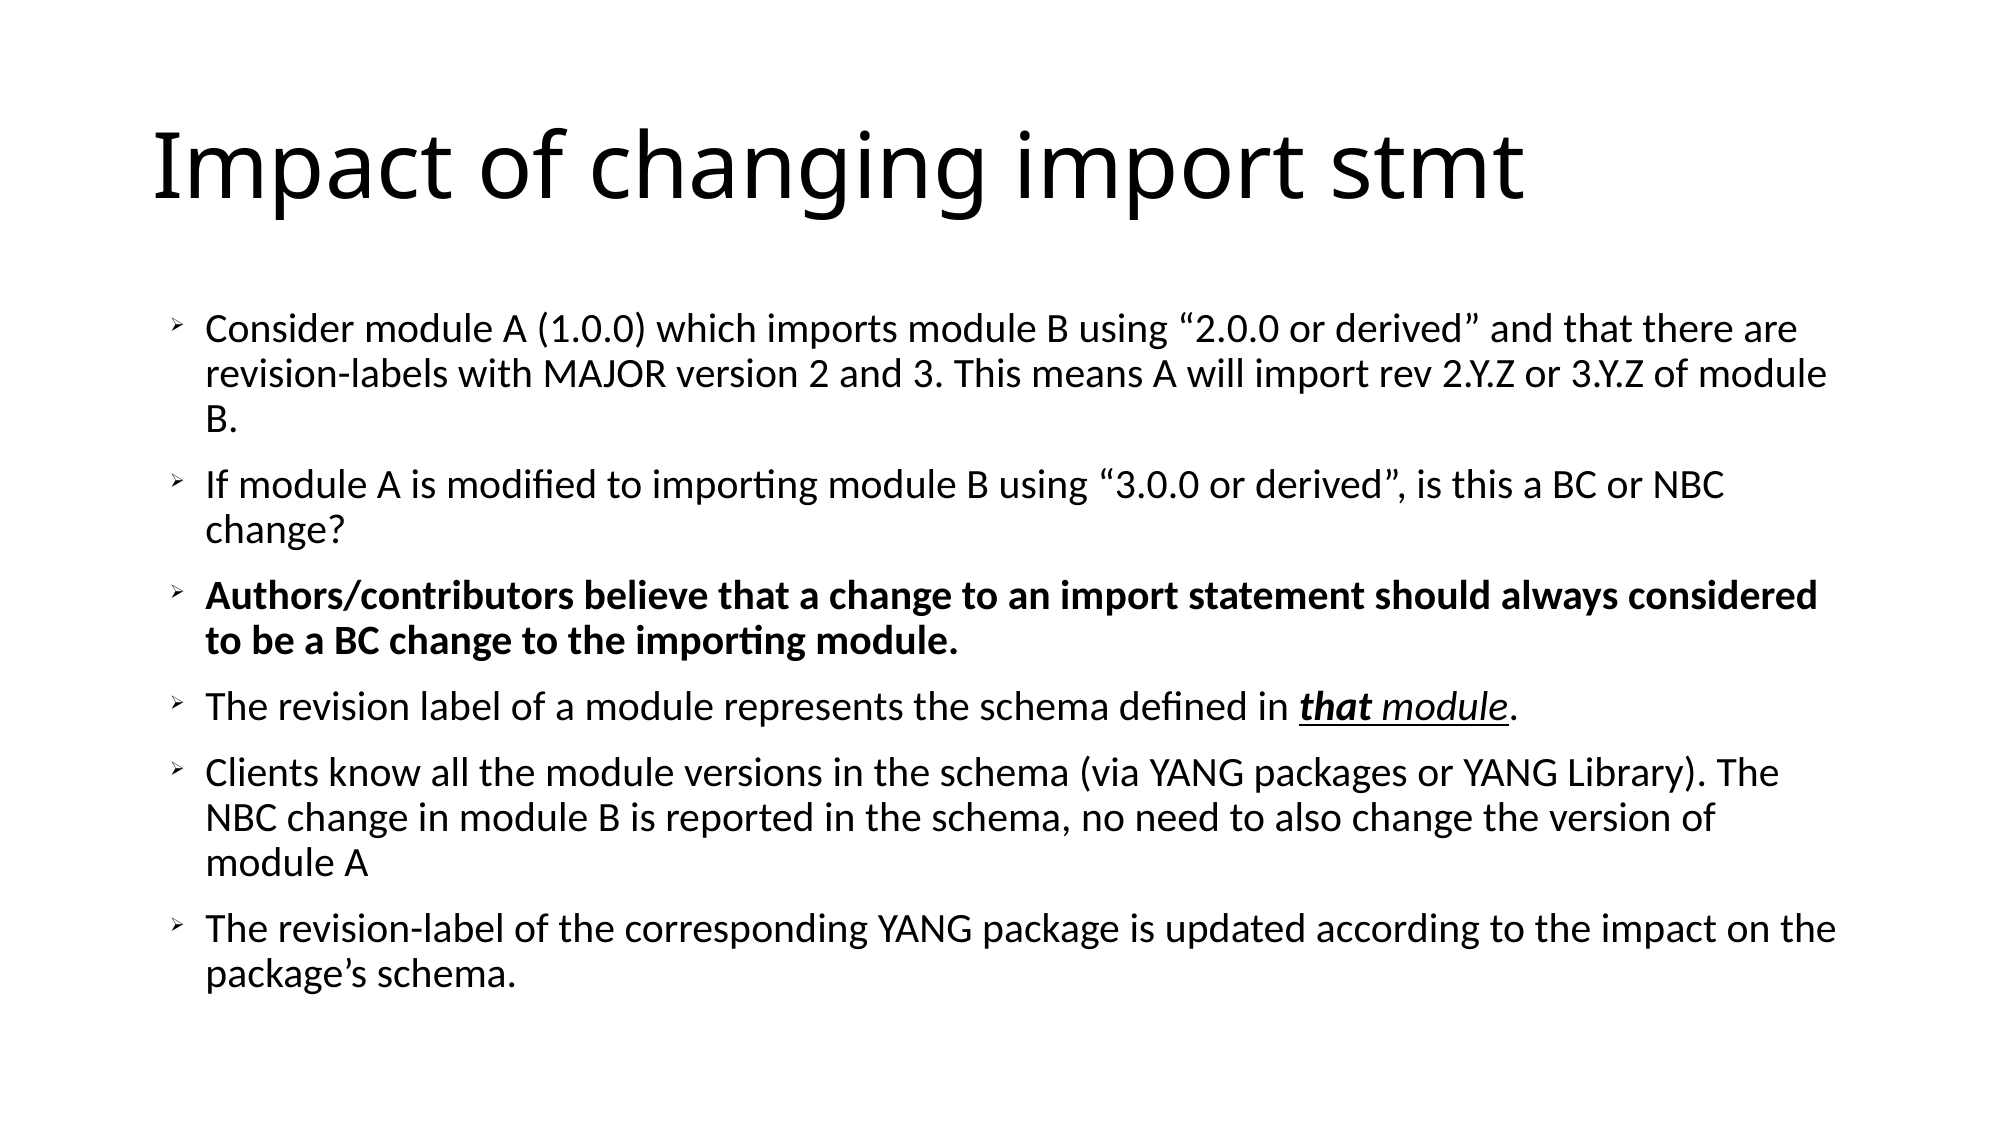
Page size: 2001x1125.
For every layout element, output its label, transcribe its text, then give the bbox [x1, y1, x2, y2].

text_box Impact of changing import stmt [137, 59, 1863, 277]
text_box Consider module A (1.0.0) which imports module B using “2.0.0 or derived” and that there are revision-labels with MAJOR version 2 and 3. This means A will import rev 2.Y.Z or 3.Y.Z of module B. If module A is modified to importing module B using “3.0.0 or derived”, is this a BC or NBC change? Authors/contributors believe that a change to an import statement should always considered to be a BC change to the importing module. The revision label of a module represents the schema defined in that module. Clients know all the module versions in the schema (via YANG packages or YANG Library). The NBC change in module B is reported in the schema, no need to also change the version of module A The revision-label of the corresponding YANG package is updated according to the impact on the package’s schema. [137, 299, 1863, 1013]
